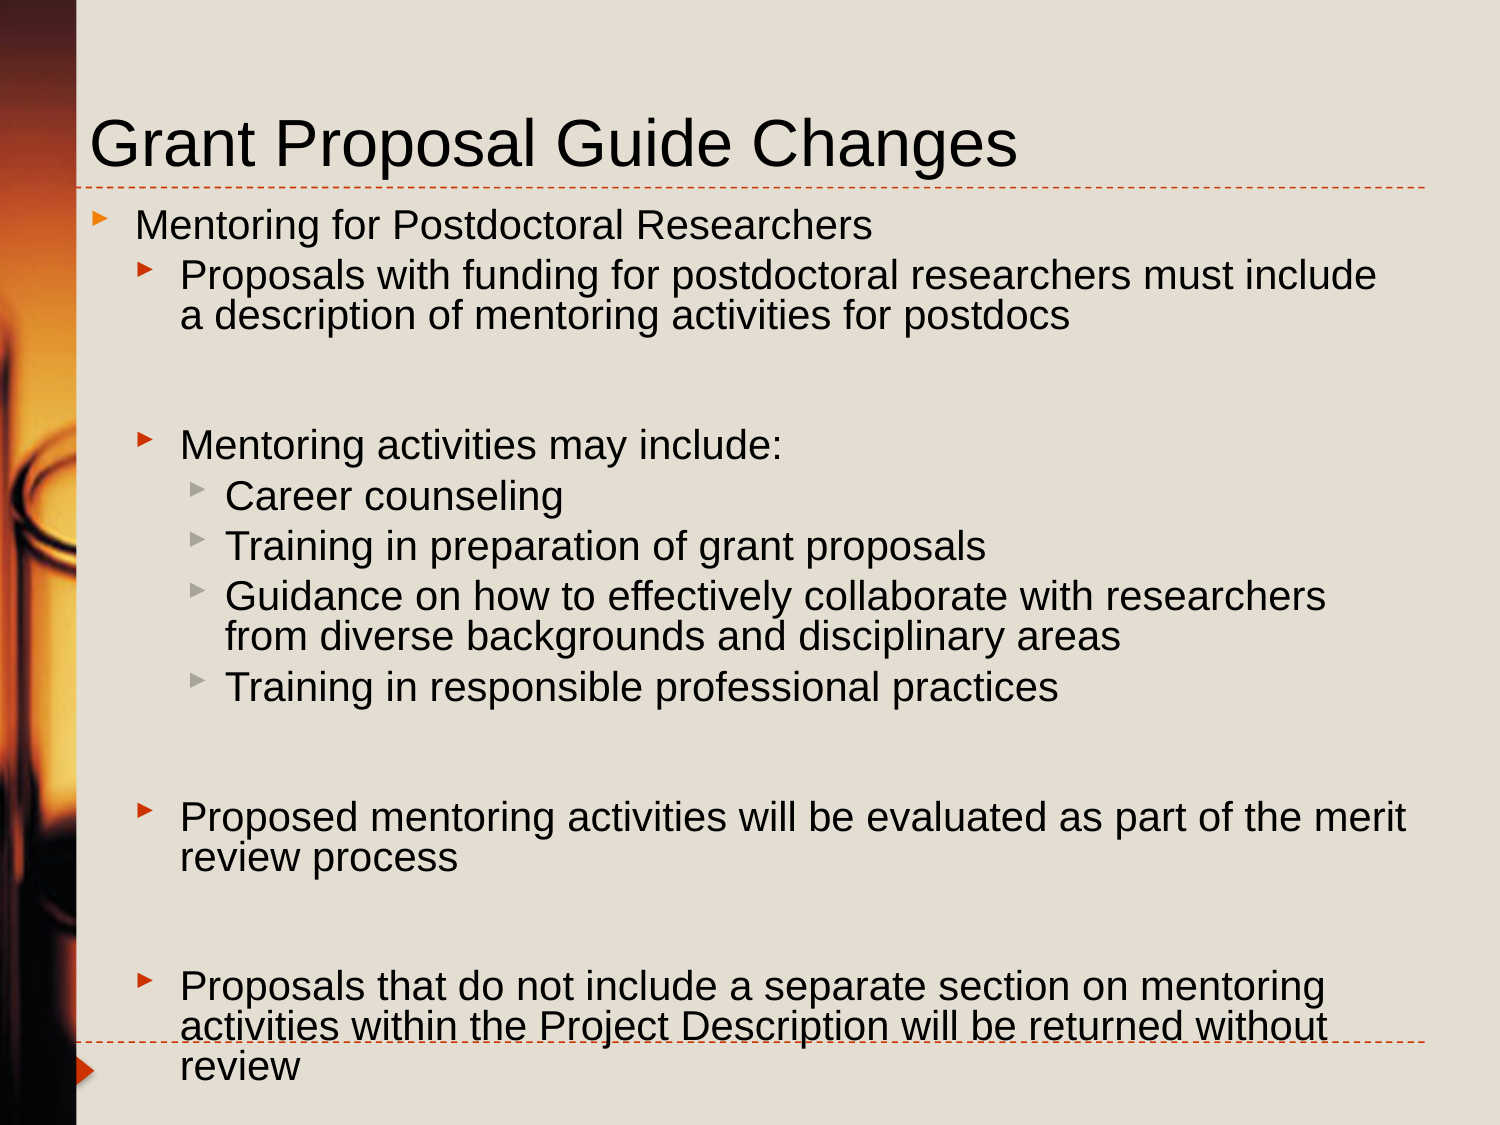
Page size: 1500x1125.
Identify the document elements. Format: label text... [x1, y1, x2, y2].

list Mentoring for Postdoctoral Researchers Proposals with funding for postdoctoral researchers must include a description of mentoring activities for postdocs Mentoring activities may include: Career counseling Training in preparation of grant proposals Guidance on how to effectively collaborate with researchers from diverse backgrounds and disciplinary areas Training in responsible professional practices Proposed mentoring activities will be evaluated as part of the merit review process Proposals that do not include a separate section on mentoring activities within the Project Description will be returned without review [82, 200, 1425, 1010]
picture [0, 0, 77, 1125]
title Grant Proposal Guide Changes [82, 24, 1425, 188]
